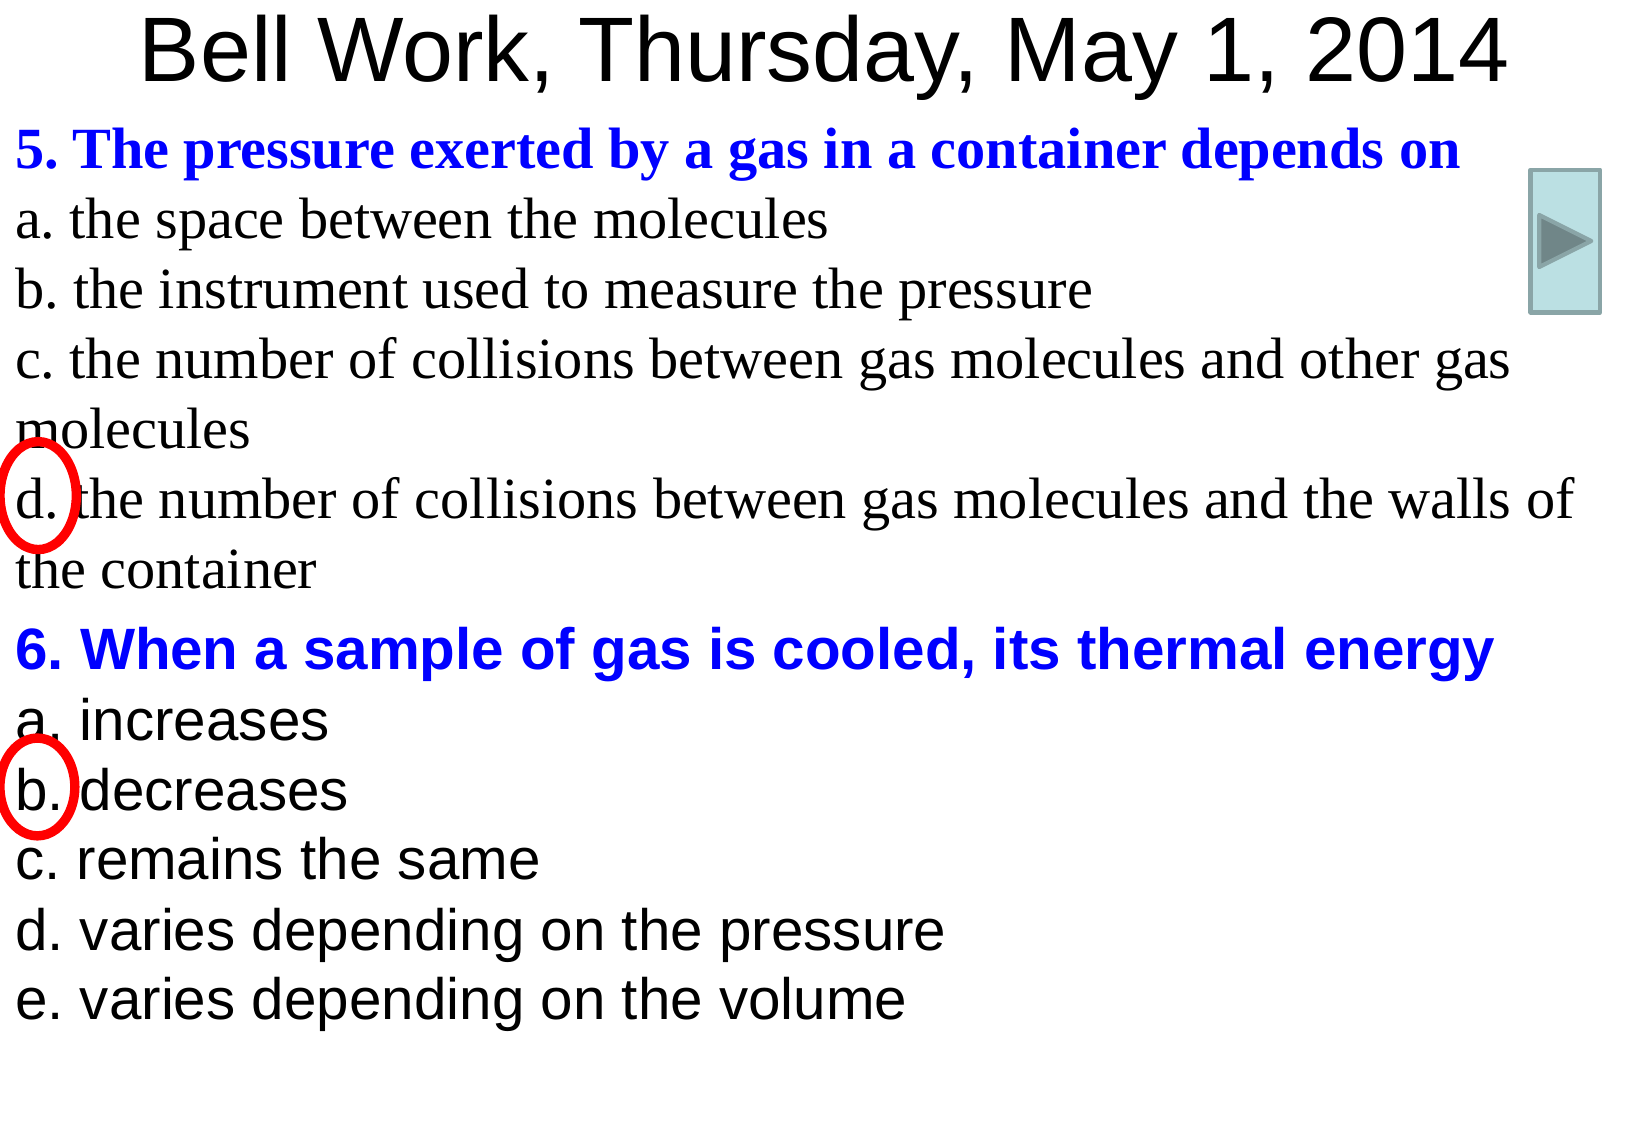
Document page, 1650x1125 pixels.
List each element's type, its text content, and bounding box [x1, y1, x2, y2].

text_box [0, 738, 75, 836]
text_box [1528, 168, 1602, 315]
list 5. The pressure exerted by a gas in a container depends on a. the space between the molecules b. the instrument used to measure the pressure c. the number of collisions between gas molecules and other gas molecules d. the number of collisions between gas molecules and the walls of the container 6. When a sample of gas is cooled, its thermal energy a. increases b. decreases c. remains the same d. varies depending on the pressure e. varies depending on the volume 7. [0, 102, 1650, 1125]
text_box [0, 441, 77, 550]
title Bell Work, Thursday, May 1, 2014 [0, 0, 1650, 90]
